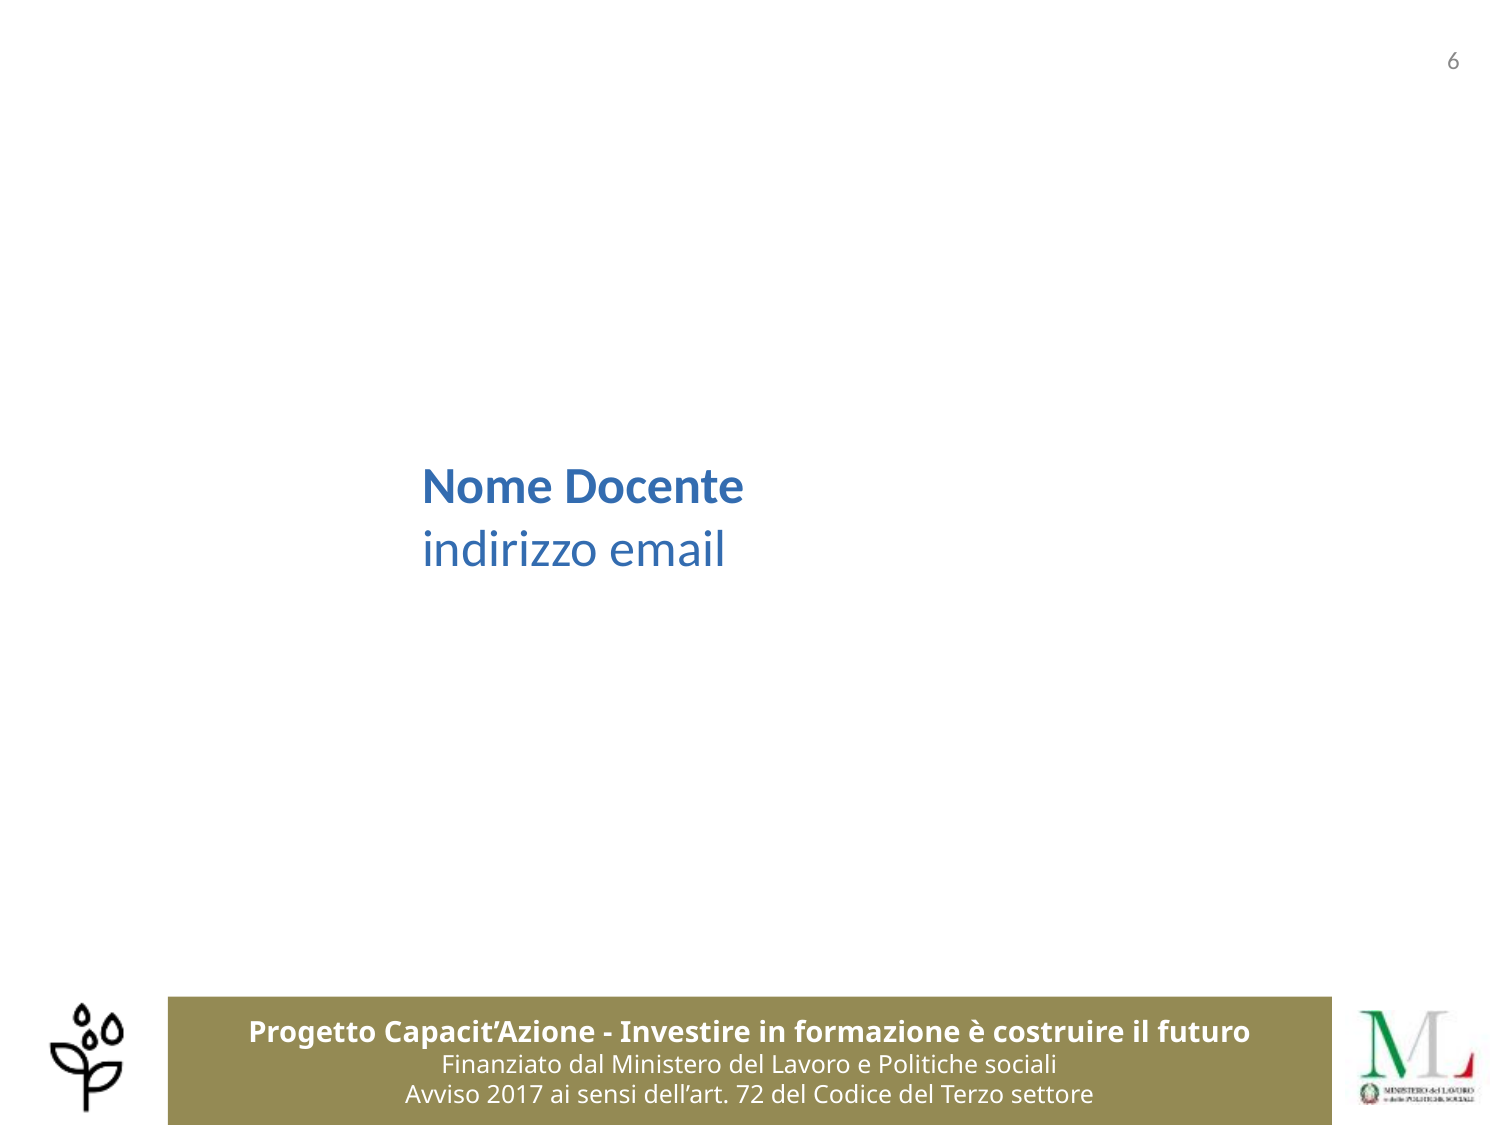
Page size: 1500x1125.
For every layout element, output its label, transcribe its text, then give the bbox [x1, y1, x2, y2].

text_box Nome Docente indirizzo email [407, 444, 760, 584]
slide_number 6 [1124, 29, 1475, 90]
picture [1345, 1009, 1491, 1106]
picture [47, 1002, 129, 1113]
text_box Progetto Capacit’Azione - Investire in formazione è costruire il futuro Finanziato dal Ministero del Lavoro e Politiche sociali Avviso 2017 ai sensi dell’art. 72 del Codice del Terzo settore [166, 994, 1334, 1125]
